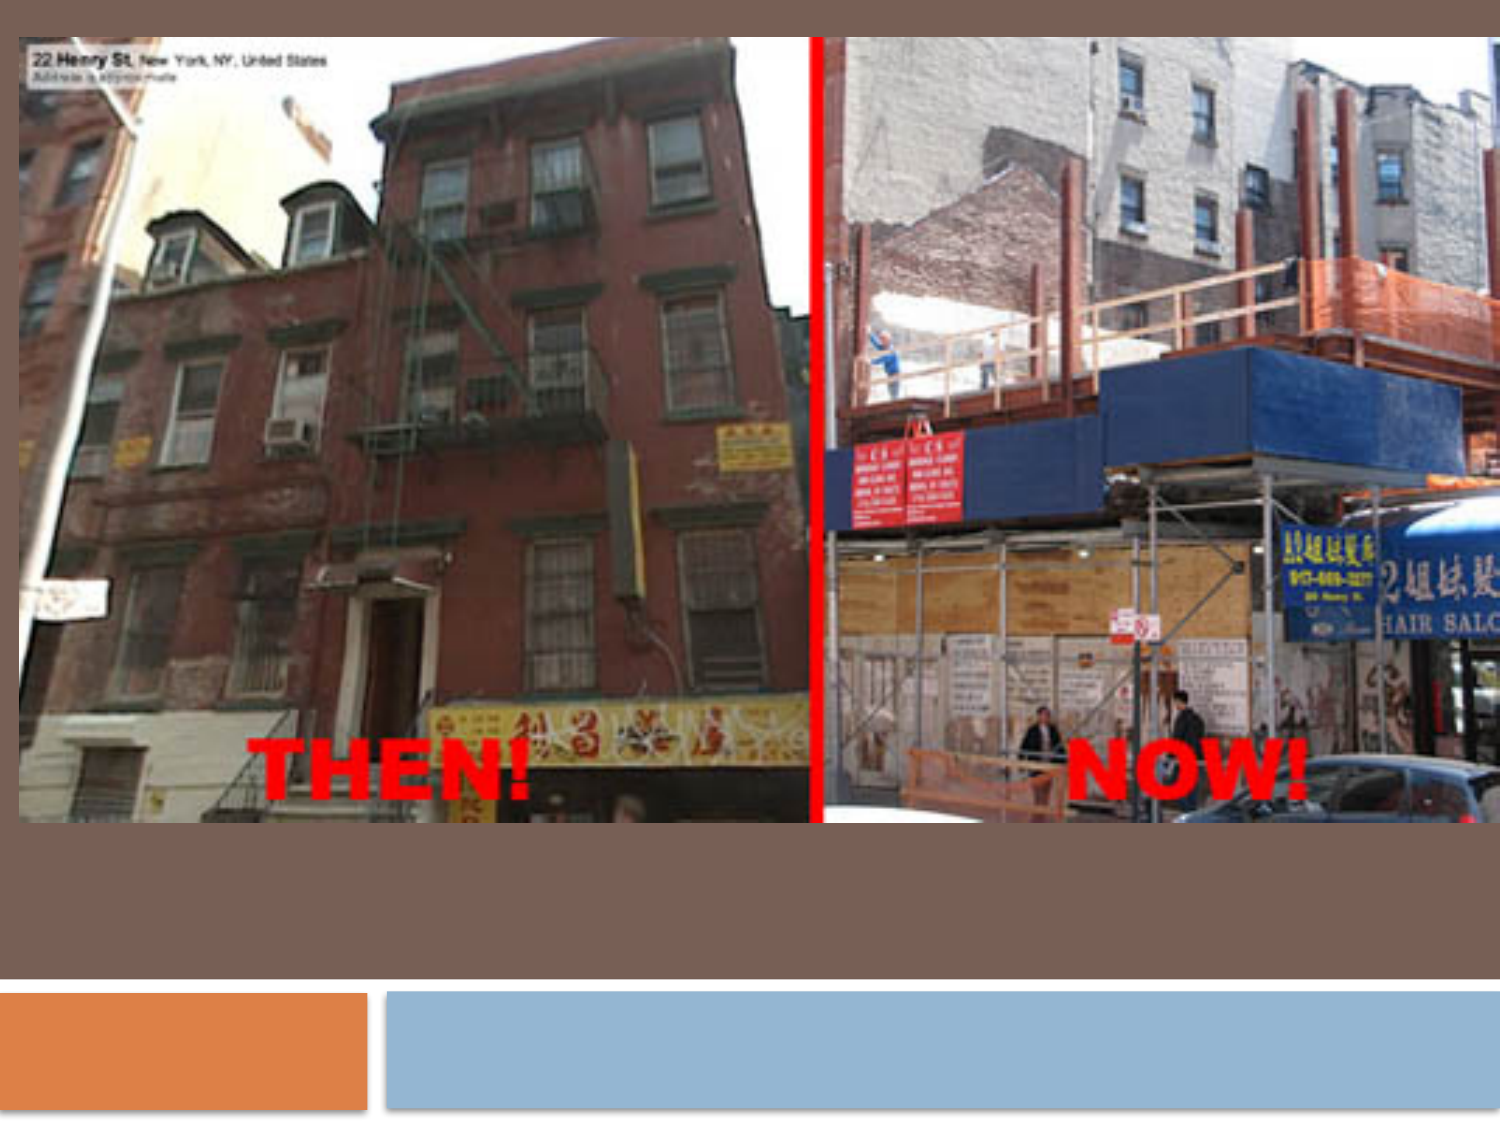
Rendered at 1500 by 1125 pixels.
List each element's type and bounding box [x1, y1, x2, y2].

picture [19, 37, 1500, 823]
